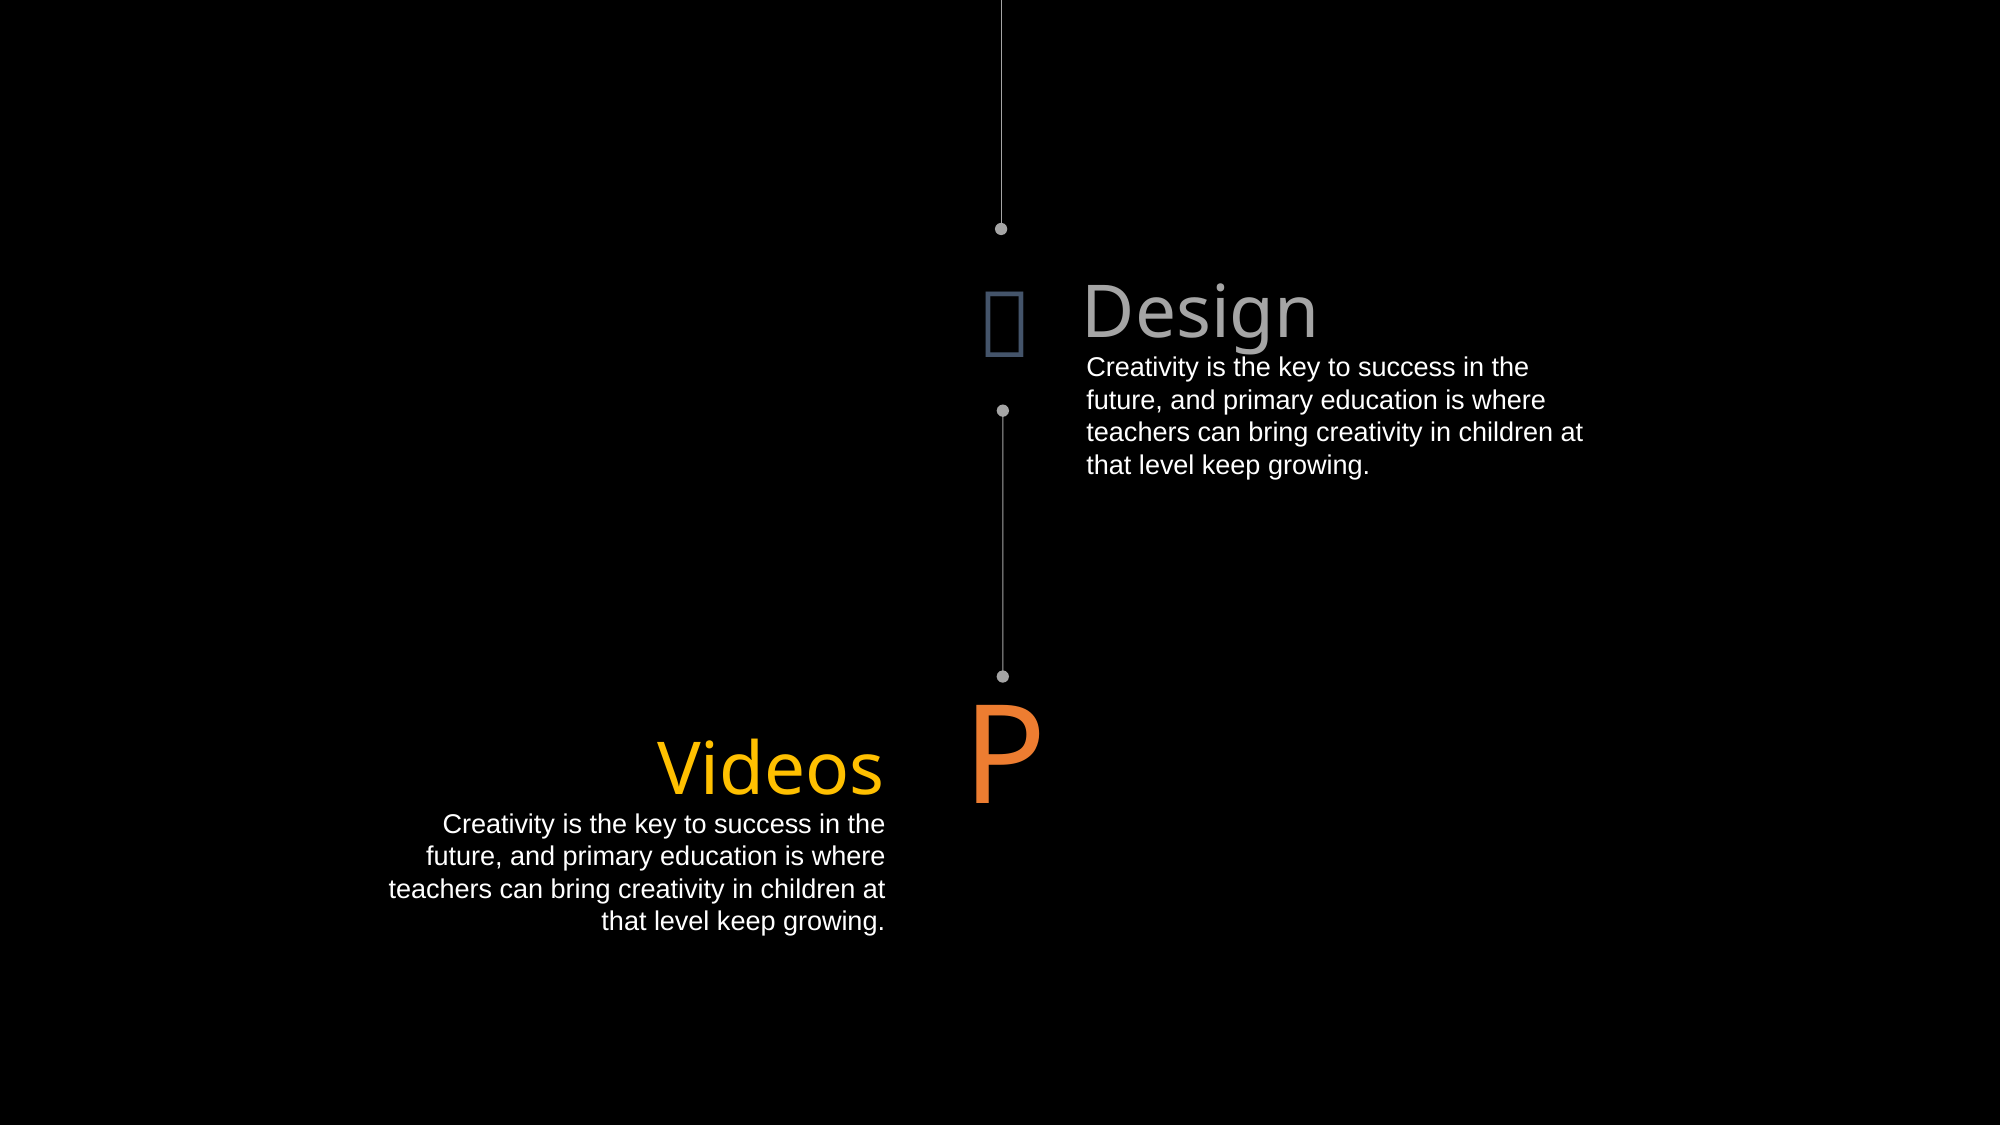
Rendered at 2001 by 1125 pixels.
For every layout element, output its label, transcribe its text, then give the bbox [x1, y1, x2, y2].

text_box Design [1066, 259, 1759, 357]
text_box Videos [269, 716, 900, 814]
text_box P [948, 658, 1062, 838]
text_box Creativity is the key to success in the future, and primary education is where teachers can bring creativity in children at that level keep growing. [1071, 357, 1608, 503]
text_box Creativity is the key to success in the future, and primary education is where teachers can bring creativity in children at that level keep growing. [364, 814, 900, 953]
text_box  [962, 258, 1048, 384]
